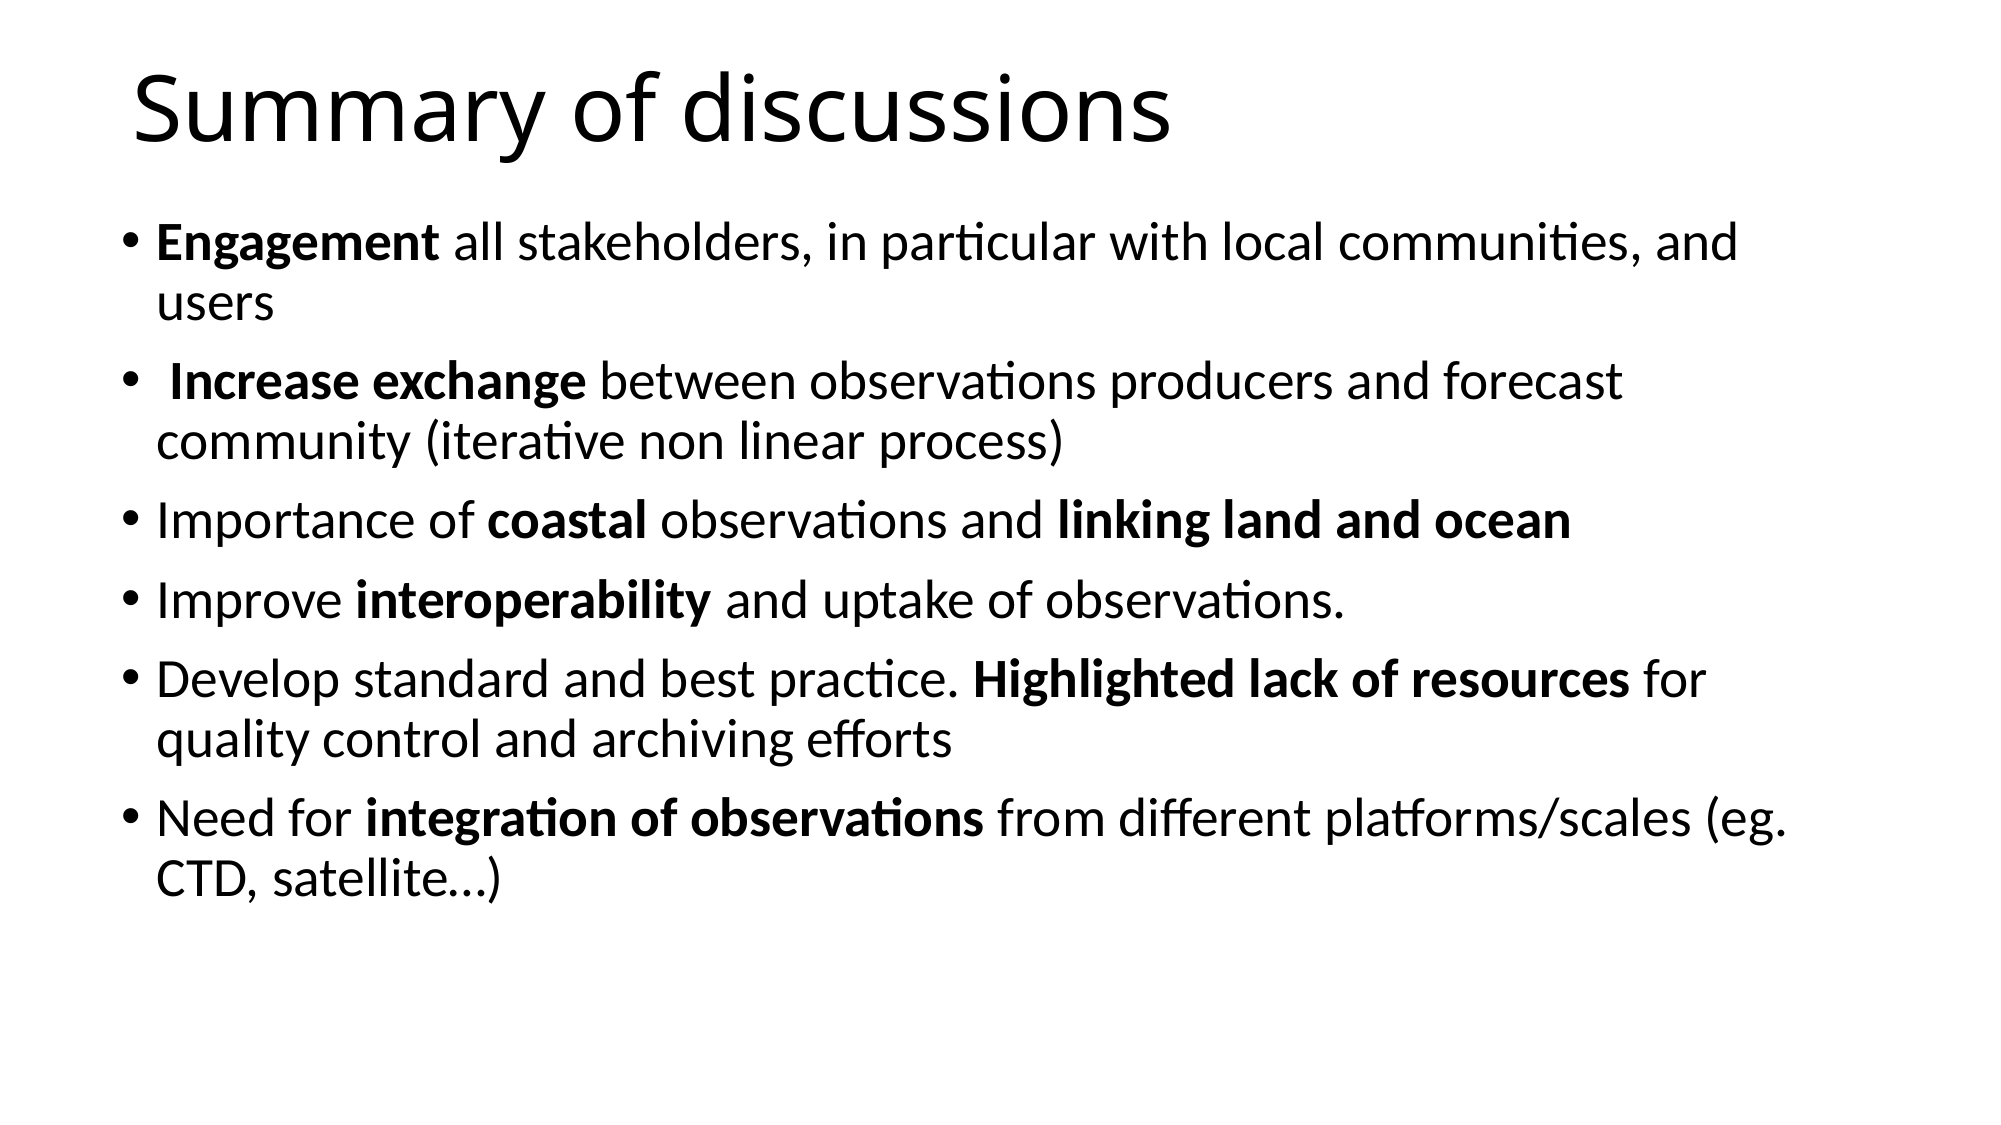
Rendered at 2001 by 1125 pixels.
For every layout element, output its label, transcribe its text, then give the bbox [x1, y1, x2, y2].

title Summary of discussions [117, 3, 1843, 221]
list Engagement all stakeholders, in particular with local communities, and users Increase exchange between observations producers and forecast community (iterative non linear process) Importance of coastal observations and linking land and ocean Improve interoperability and uptake of observations. Develop standard and best practice. Highlighted lack of resources for quality control and archiving efforts Need for integration of observations from different platforms/scales (eg. CTD, satellite…) [106, 205, 1832, 920]
